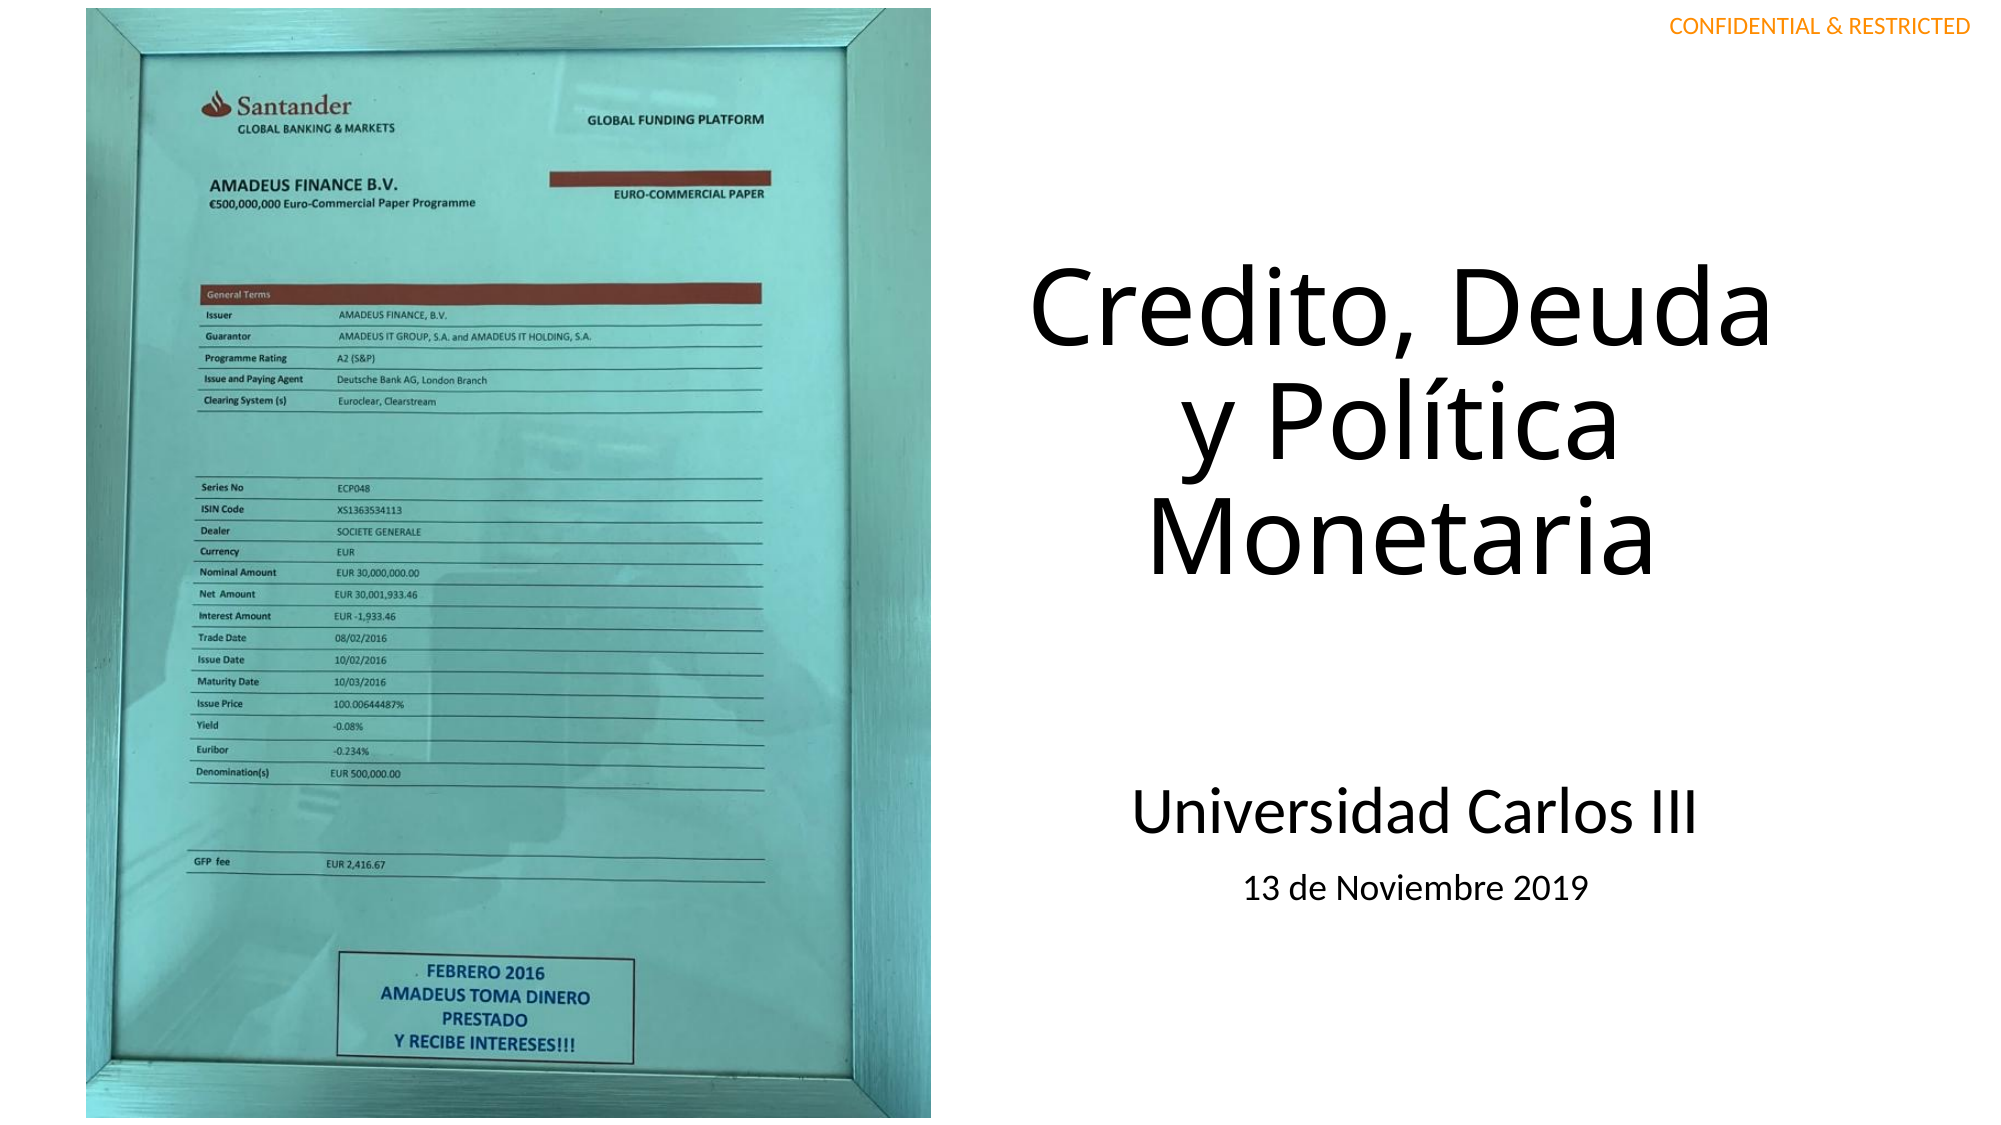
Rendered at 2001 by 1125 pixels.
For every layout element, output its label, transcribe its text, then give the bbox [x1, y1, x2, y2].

subtitle Universidad Carlos III 13 de Noviembre 2019 [1089, 768, 1742, 1040]
title Credito, Deuda y Política Monetaria [980, 239, 1825, 606]
picture [86, 8, 931, 1118]
